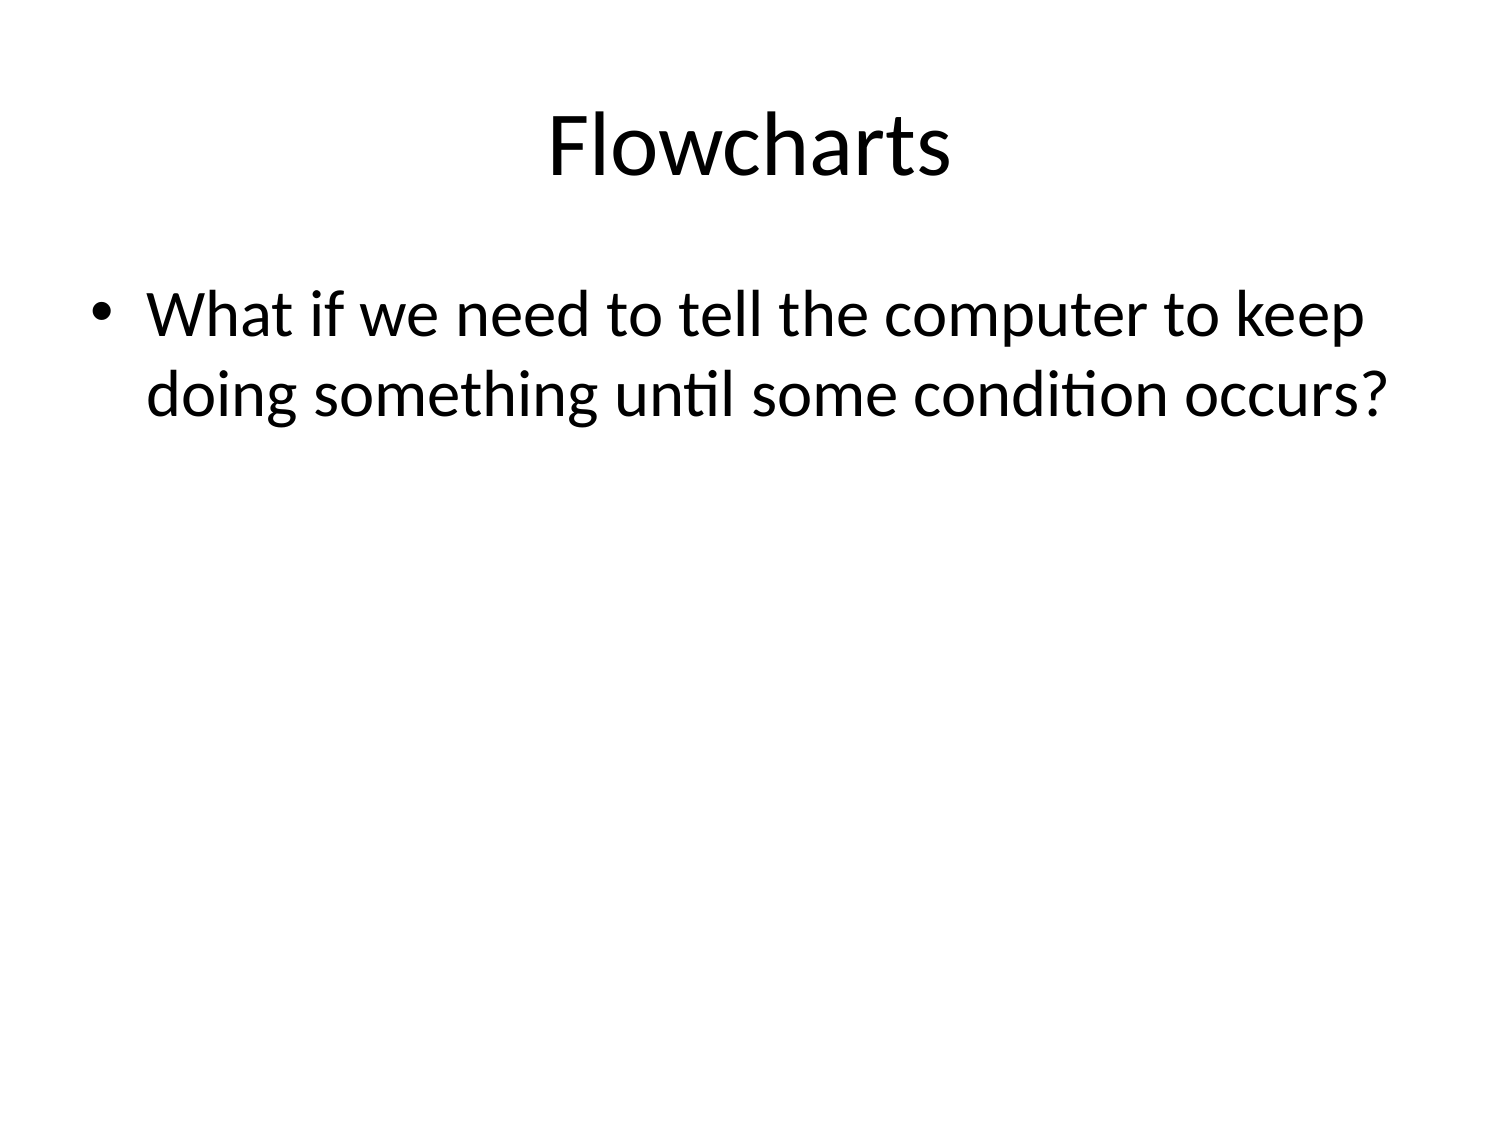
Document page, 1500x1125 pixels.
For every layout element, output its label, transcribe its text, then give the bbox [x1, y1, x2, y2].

list What if we need to tell the computer to keep doing something until some condition occurs? [75, 262, 1425, 1005]
title Flowcharts [75, 45, 1425, 233]
